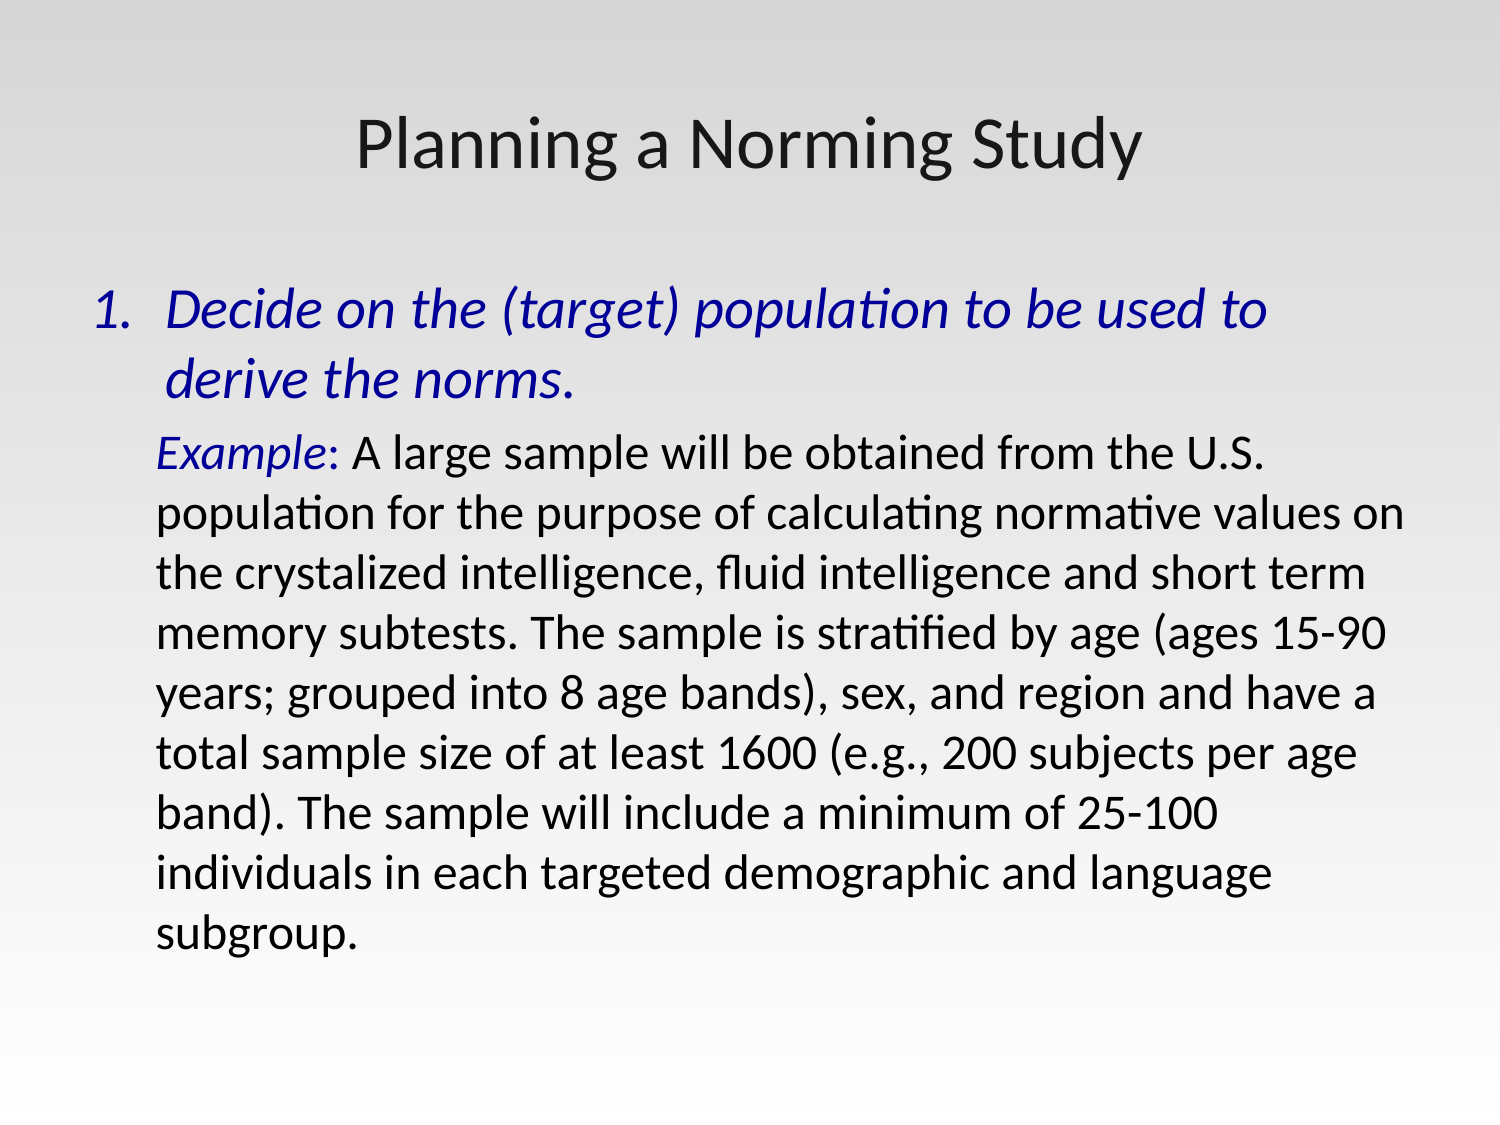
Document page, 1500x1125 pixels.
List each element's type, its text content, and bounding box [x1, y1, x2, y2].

list Decide on the (target) population to be used to derive the norms. Example: A large sample will be obtained from the U.S. population for the purpose of calculating normative values on the crystalized intelligence, fluid intelligence and short term memory subtests. The sample is stratified by age (ages 15-90 years; grouped into 8 age bands), sex, and region and have a total sample size of at least 1600 (e.g., 200 subjects per age band). The sample will include a minimum of 25-100 individuals in each targeted demographic and language subgroup. [75, 262, 1425, 1005]
title Planning a Norming Study [37, 45, 1463, 233]
